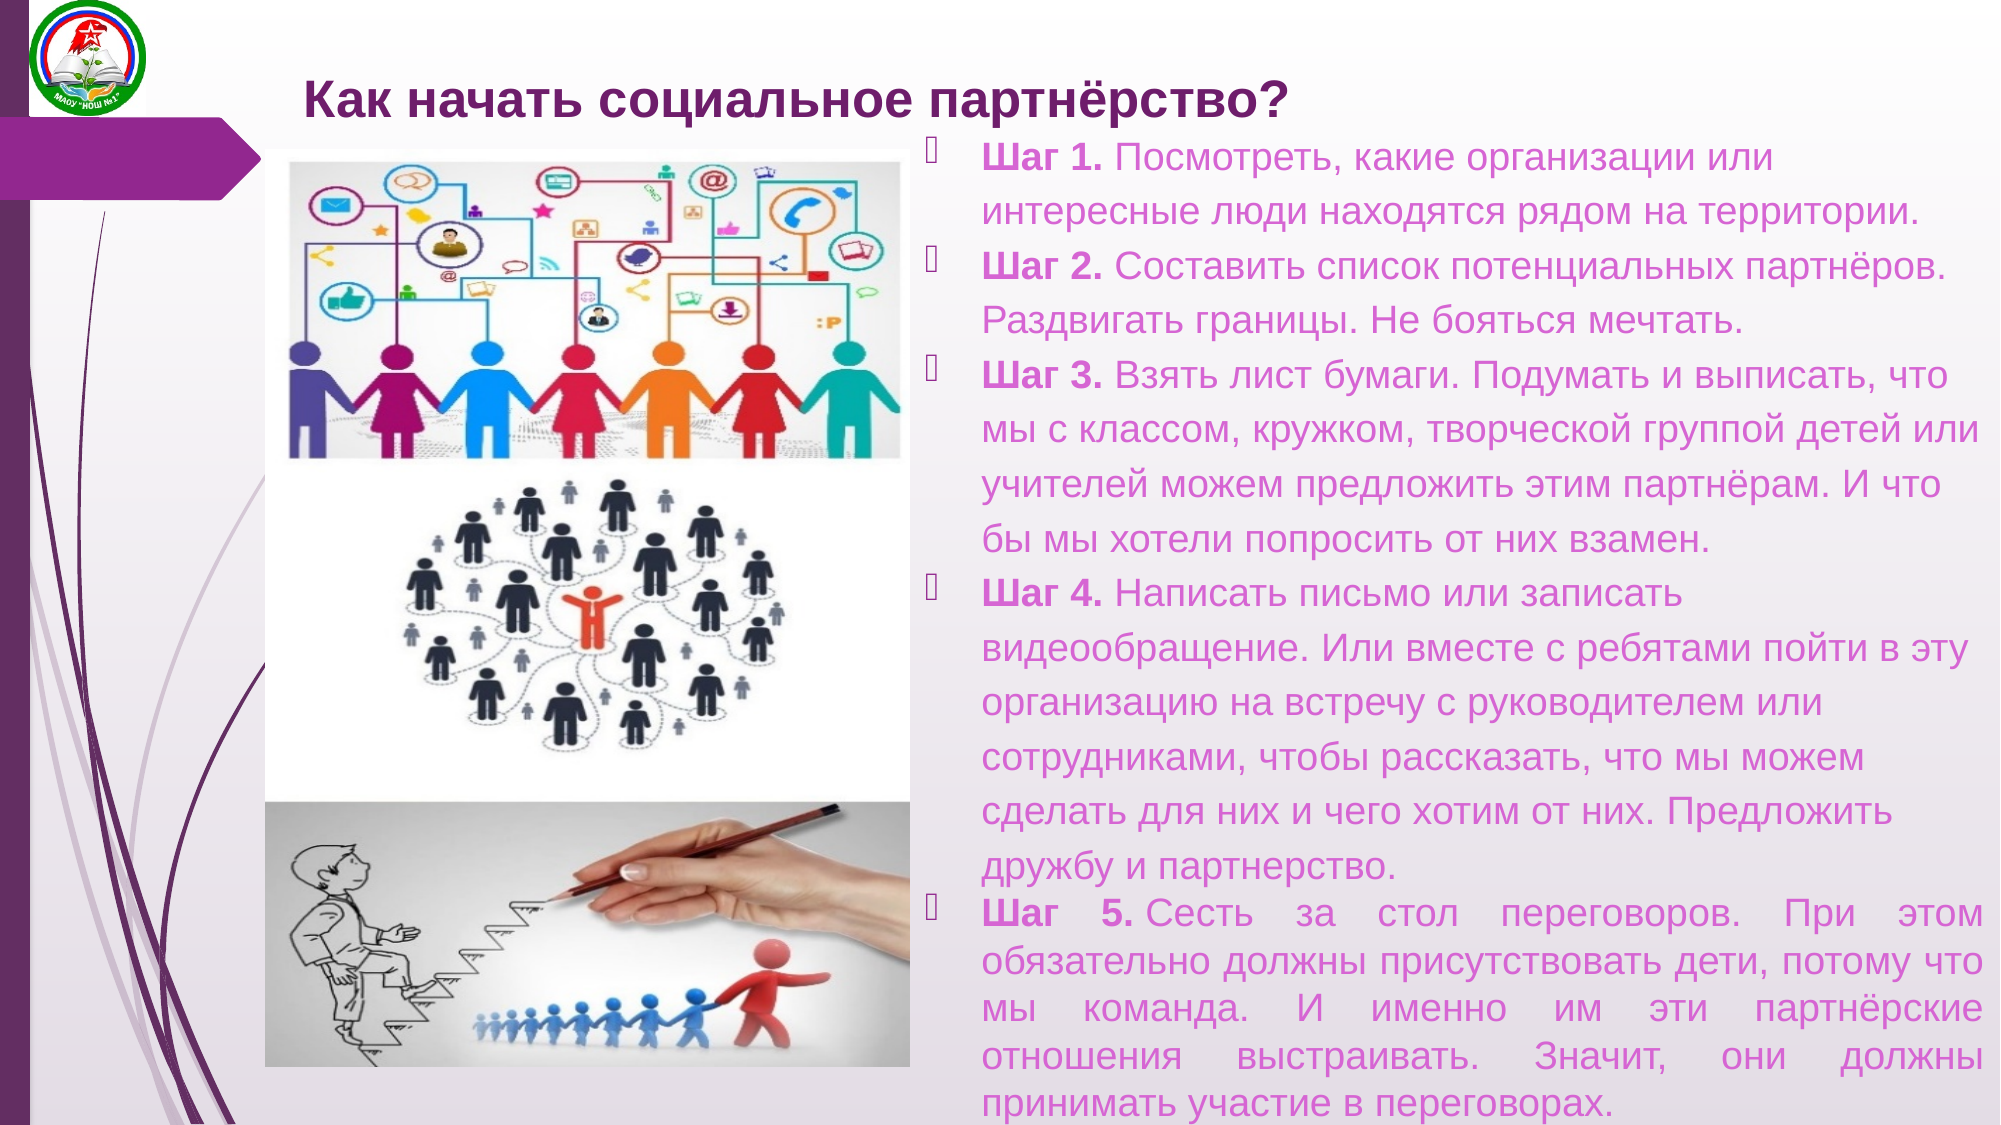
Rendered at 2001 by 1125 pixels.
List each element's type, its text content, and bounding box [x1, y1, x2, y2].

picture [29, 0, 146, 117]
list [265, 149, 911, 1067]
title Как начать социальное партнёрство? [265, 47, 1888, 149]
list Шаг 1. Посмотреть, какие организации или интересные люди находятся рядом на территории. Шаг 2. Составить список потенциальных партнёров. Раздвигать границы. Не бояться мечтать. Шаг 3. Взять лист бумаги. Подумать и выписать, что мы с классом, кружком, творческой группой детей или учителей можем предложить этим партнёрам. И что бы мы хотели попросить от них взамен. Шаг 4. Написать письмо или записать видеообращение. Или вместе с ребятами пойти в эту организацию на встречу с руководителем или сотрудниками, чтобы рассказать, что мы можем сделать для них и чего хотим от них. Предложить дружбу и партнерство. Шаг 5. Сесть за стол переговоров. При этом обязательно должны присутствовать дети, потому что мы команда. И именно им эти партнёрские отношения выстраивать. Значит, они должны принимать участие в переговорах. [909, 115, 2000, 1067]
